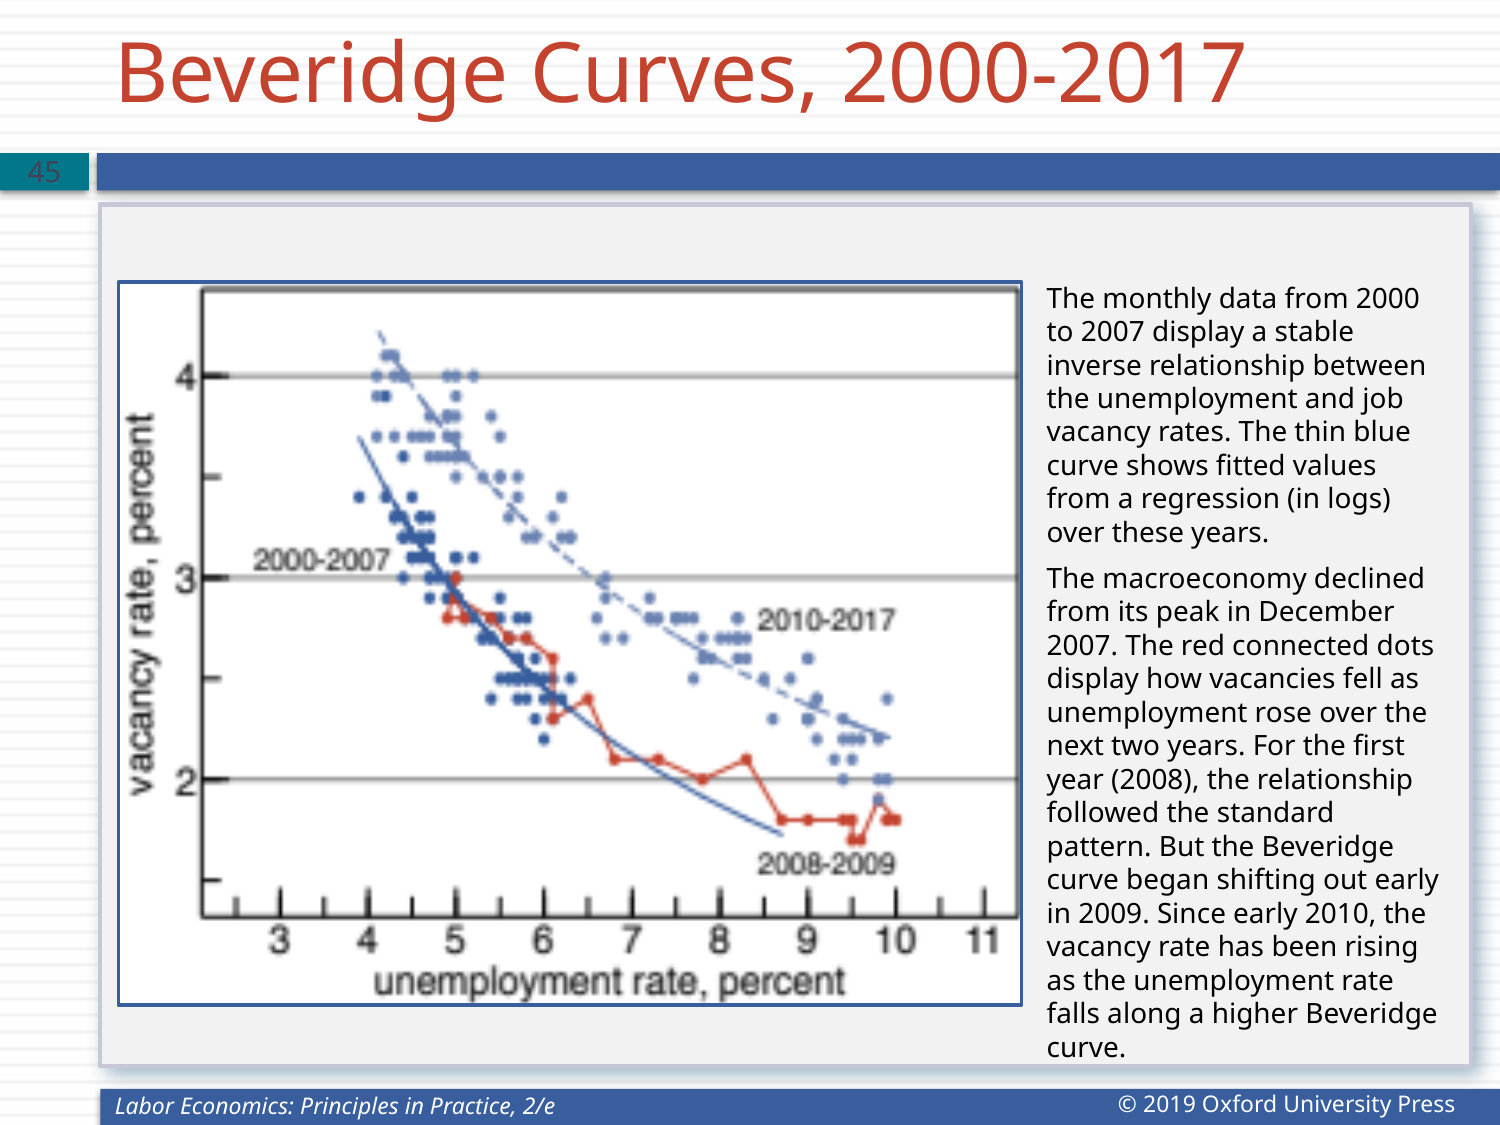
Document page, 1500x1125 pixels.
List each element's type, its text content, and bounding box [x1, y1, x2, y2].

title Beveridge Curves, 2000-2017 [99, 1, 1472, 136]
footer © 2019 Oxford University Press [825, 1090, 1471, 1125]
slide_number Labor Economics: Principles in Practice, 2/e [99, 1090, 745, 1125]
list The monthly data from 2000 to 2007 display a stable inverse relationship between the unemployment and job vacancy rates. The thin blue curve shows fitted values from a regression (in logs) over these years. The macroeconomy declined from its peak in December 2007. The red connected dots display how vacancies fell as unemployment rose over the next two years. For the first year (2008), the relationship followed the standard pattern. But the Beveridge curve began shifting out early in 2009. Since early 2010, the vacancy rate has been rising as the unemployment rate falls along a higher Beveridge curve. [1031, 272, 1459, 1053]
picture [119, 283, 1021, 1004]
slide_number 44 [0, 153, 89, 191]
